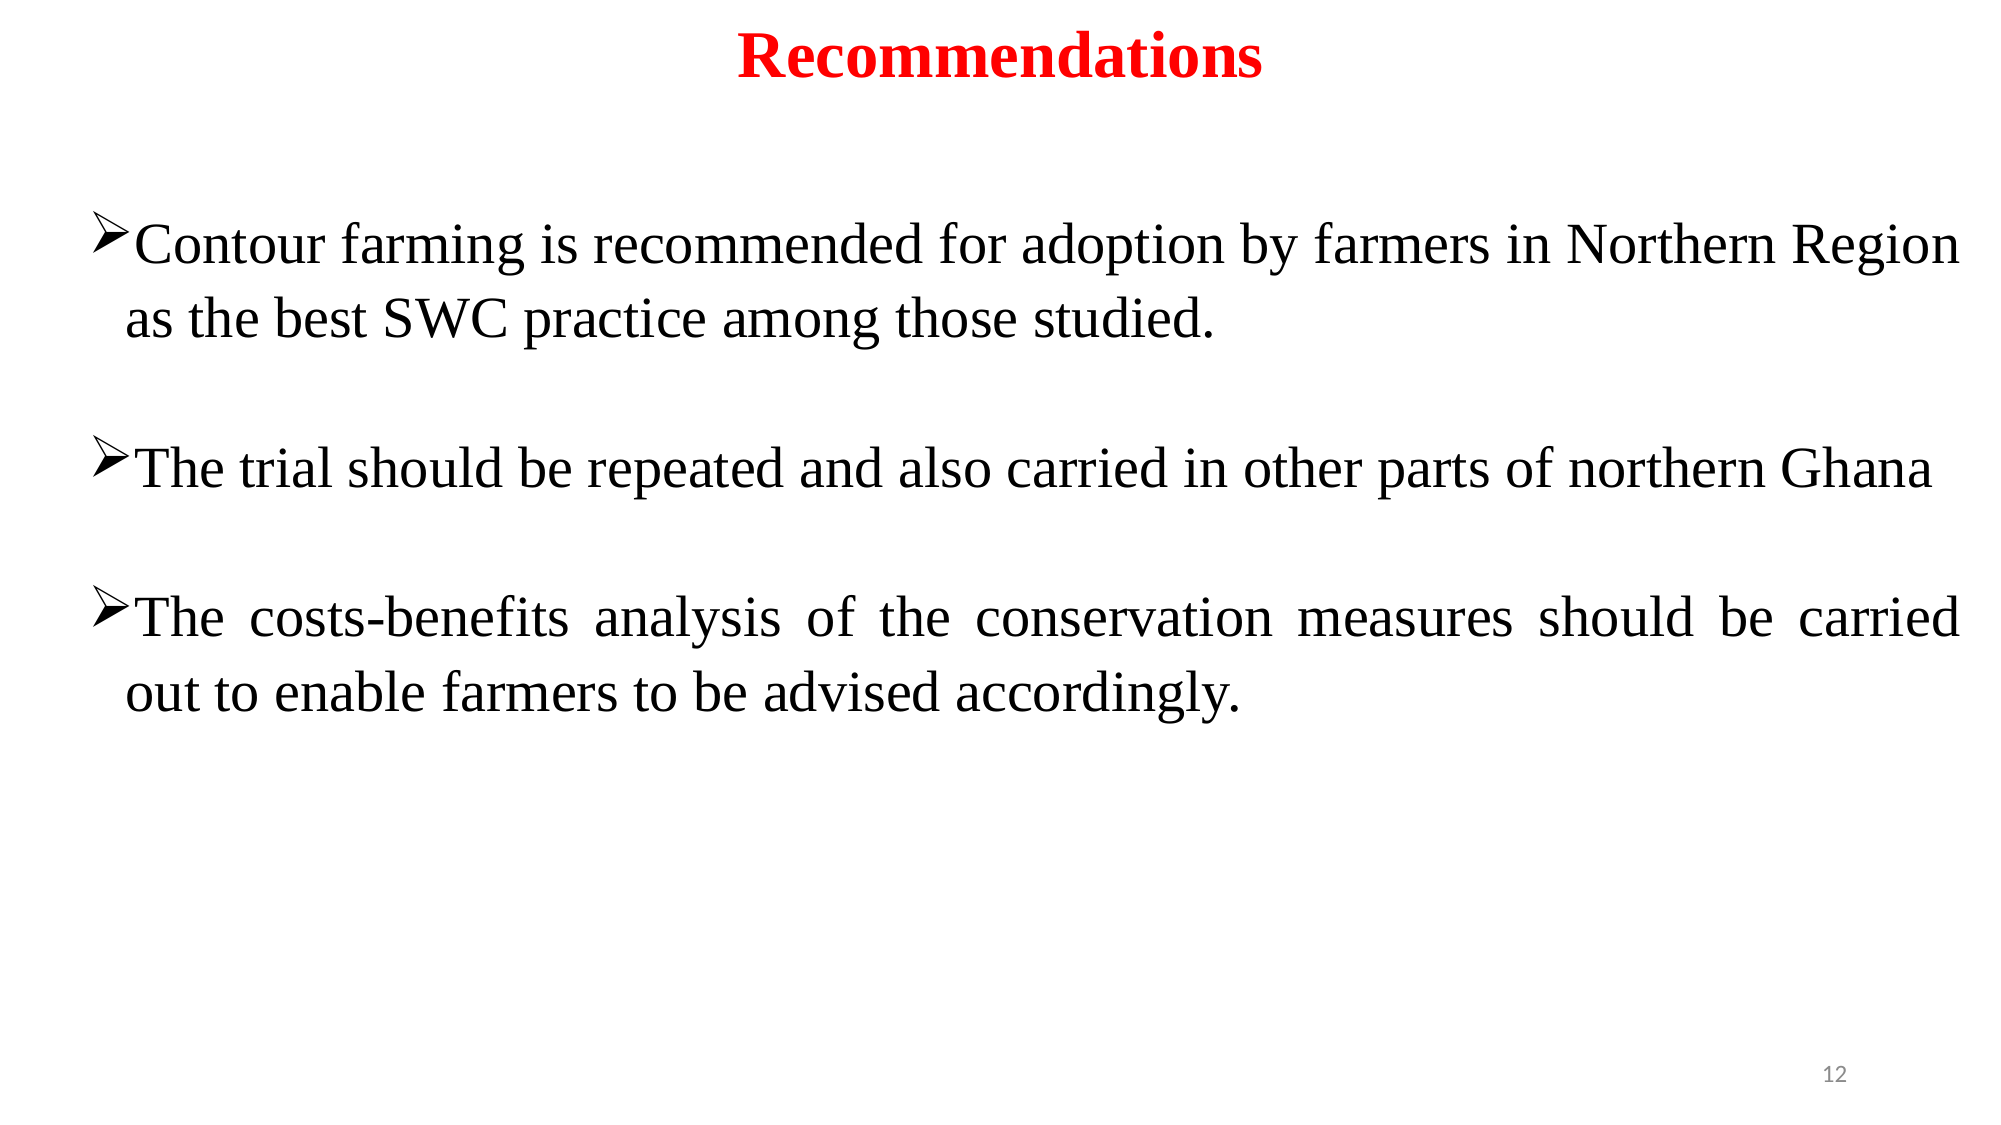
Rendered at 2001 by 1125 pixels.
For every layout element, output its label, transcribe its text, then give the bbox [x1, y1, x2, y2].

slide_number 12 [1412, 1042, 1863, 1103]
list Contour farming is recommended for adoption by farmers in Northern Region as the best SWC practice among those studied. The trial should be repeated and also carried in other parts of northern Ghana The costs-benefits analysis of the conservation measures should be carried out to enable farmers to be advised accordingly. [26, 112, 1977, 1088]
title Recommendations [26, 0, 1977, 112]
